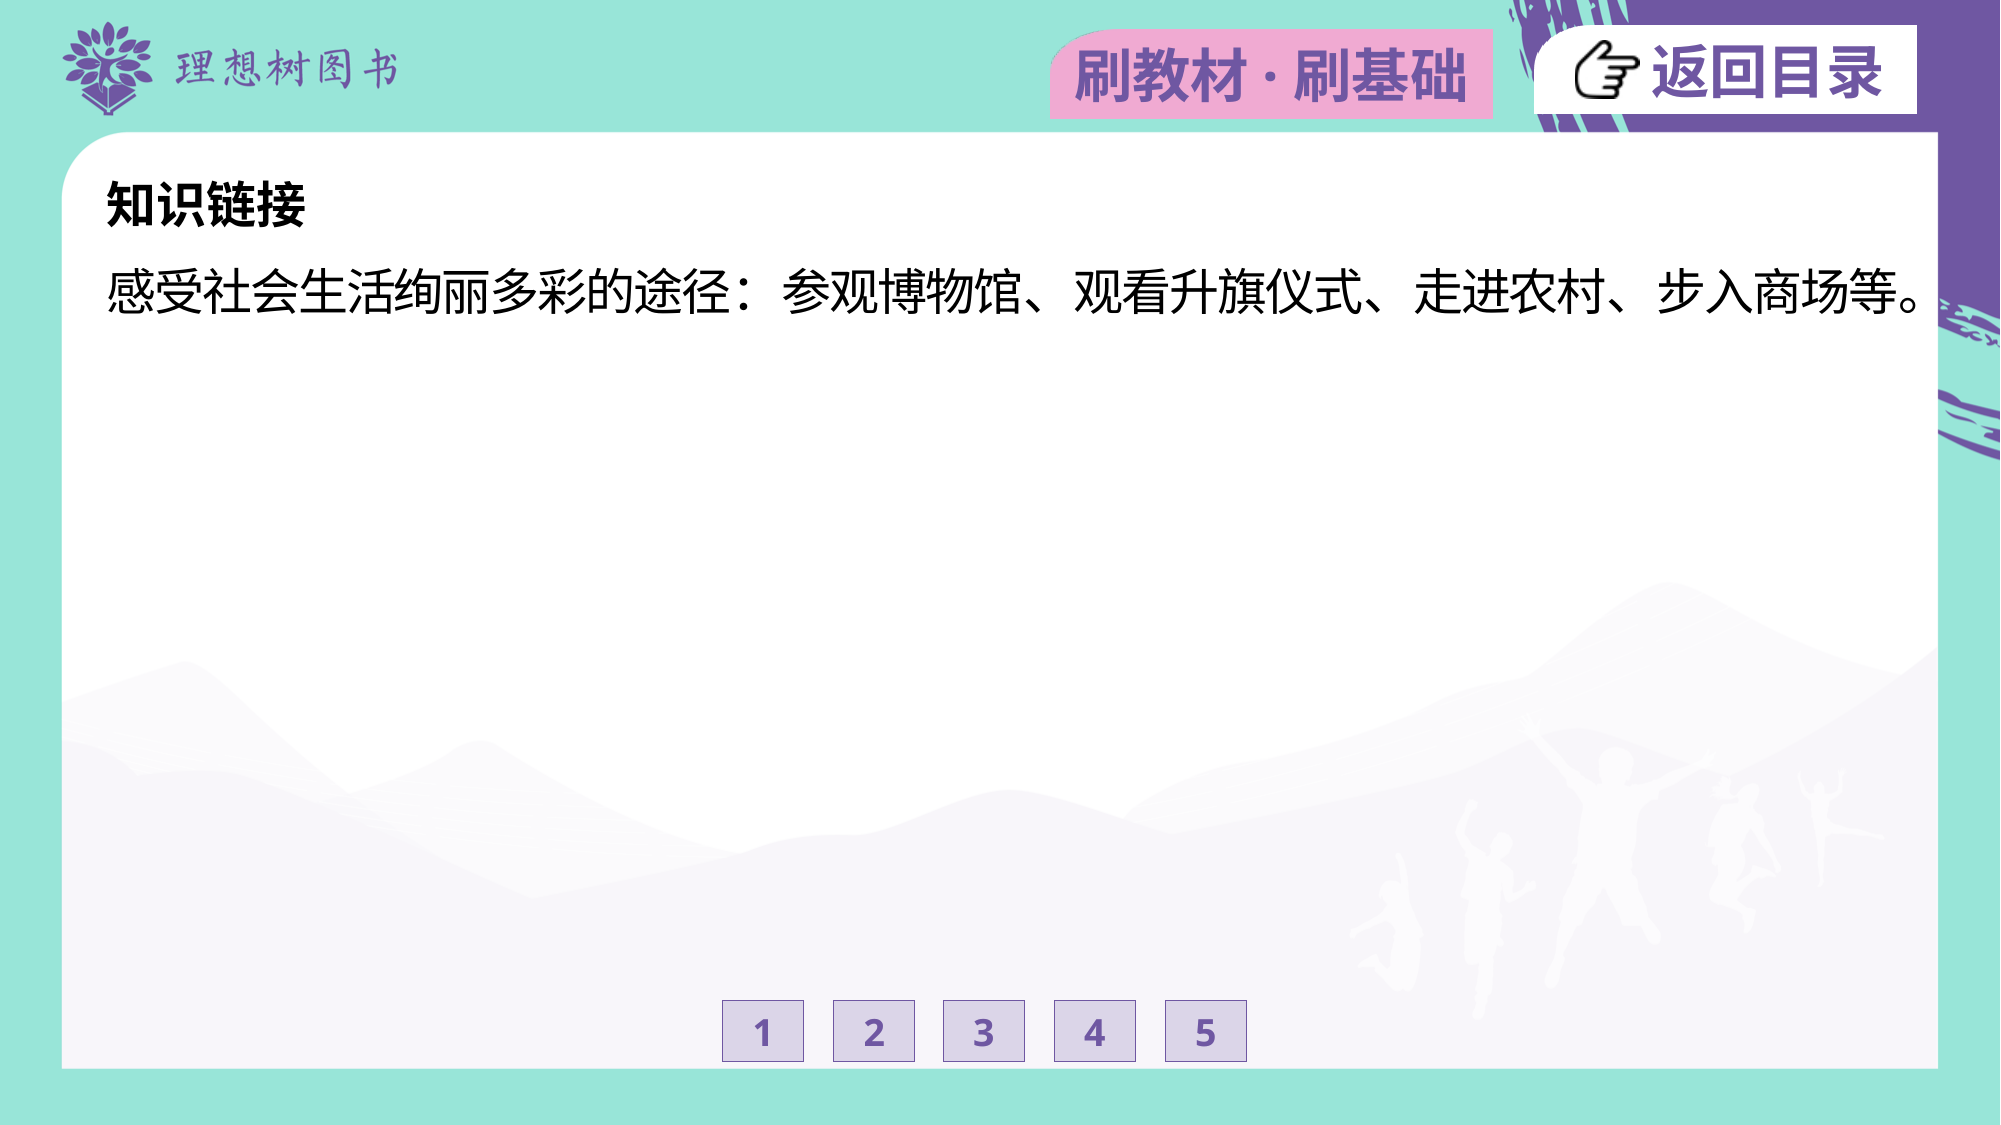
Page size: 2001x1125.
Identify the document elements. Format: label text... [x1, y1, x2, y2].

text_box 知识链接 感受社会生活绚丽多彩的途径：参观博物馆、观看升旗仪式、走进农村、步入商场等。 [106, 141, 1895, 312]
picture [0, 0, 2000, 1125]
